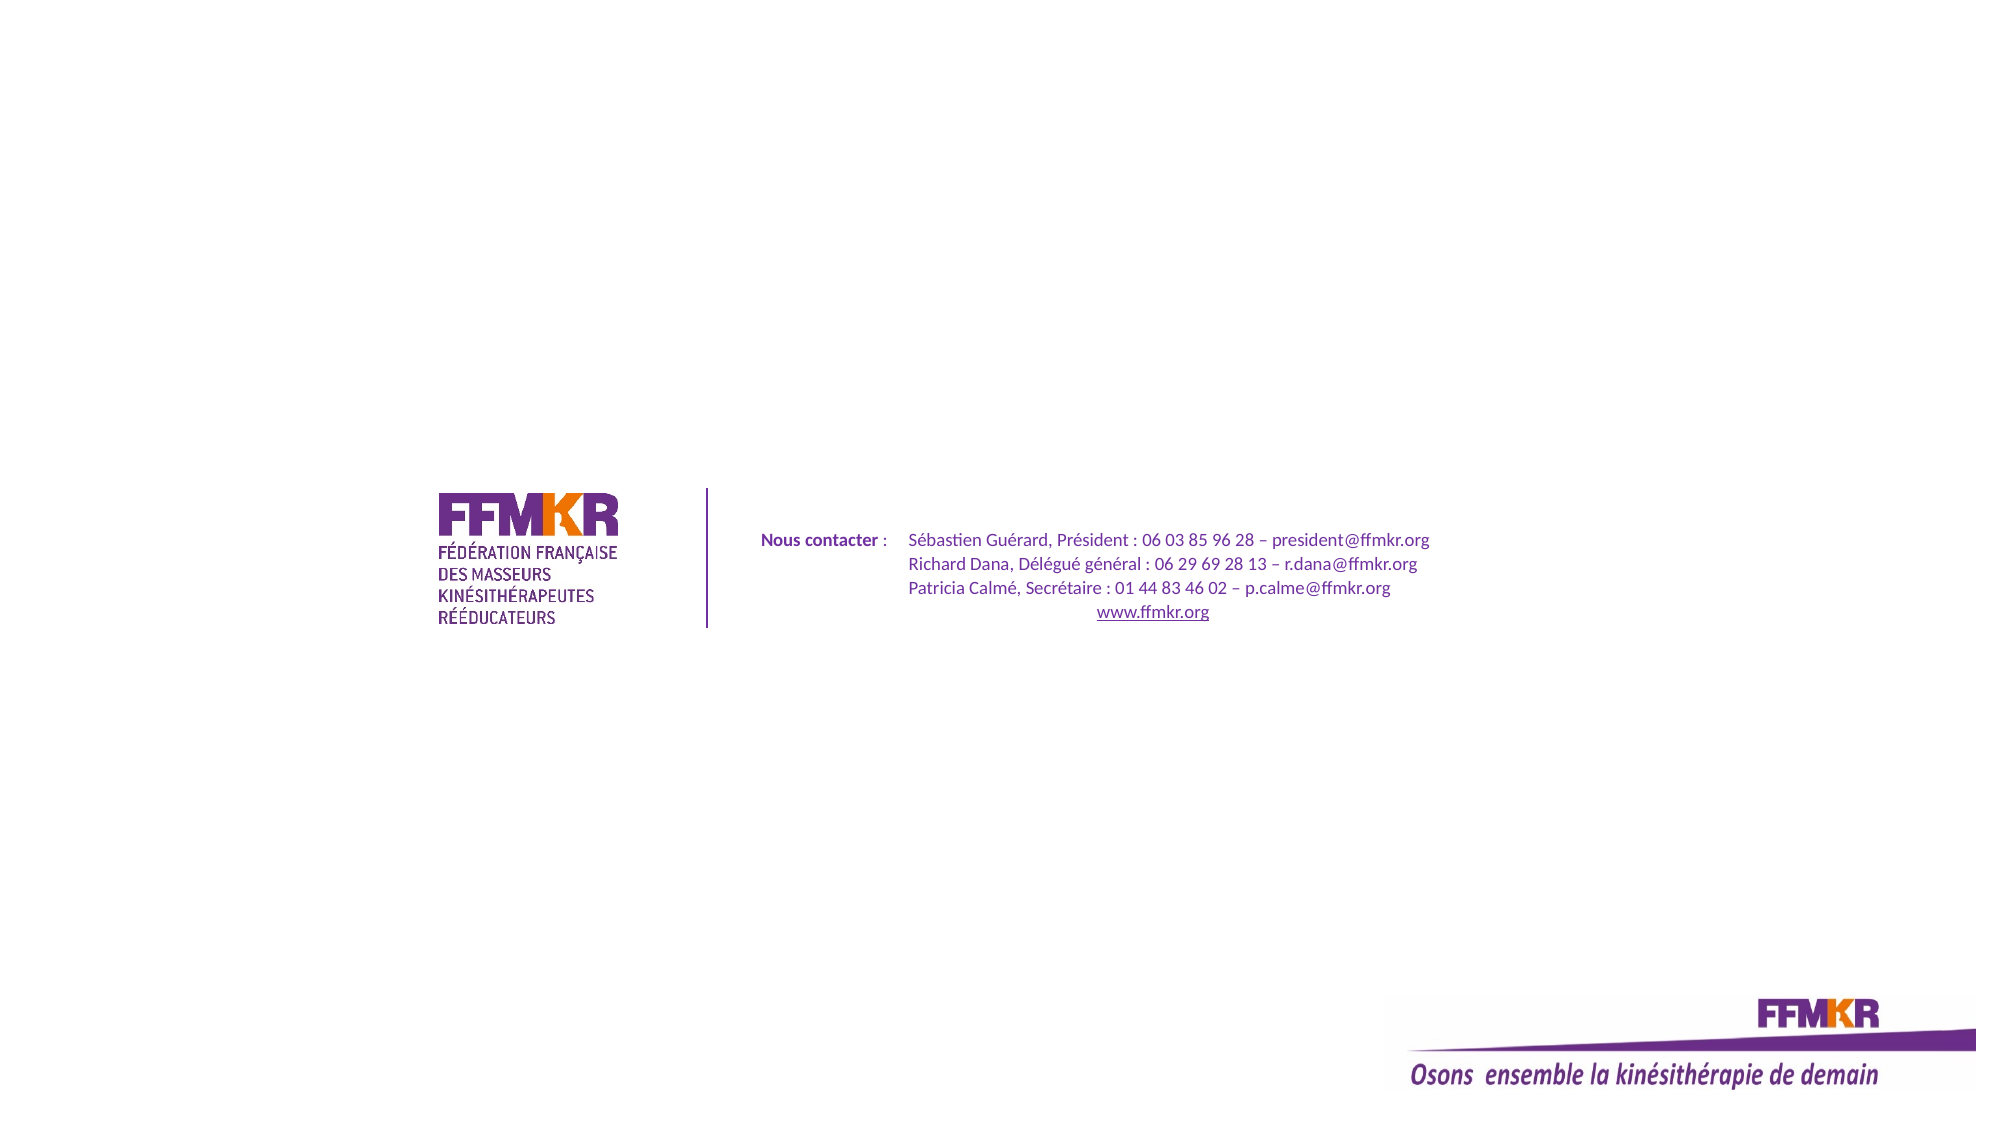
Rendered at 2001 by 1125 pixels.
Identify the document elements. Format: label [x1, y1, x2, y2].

picture [1384, 995, 1976, 1090]
text_box [439, 487, 1561, 638]
